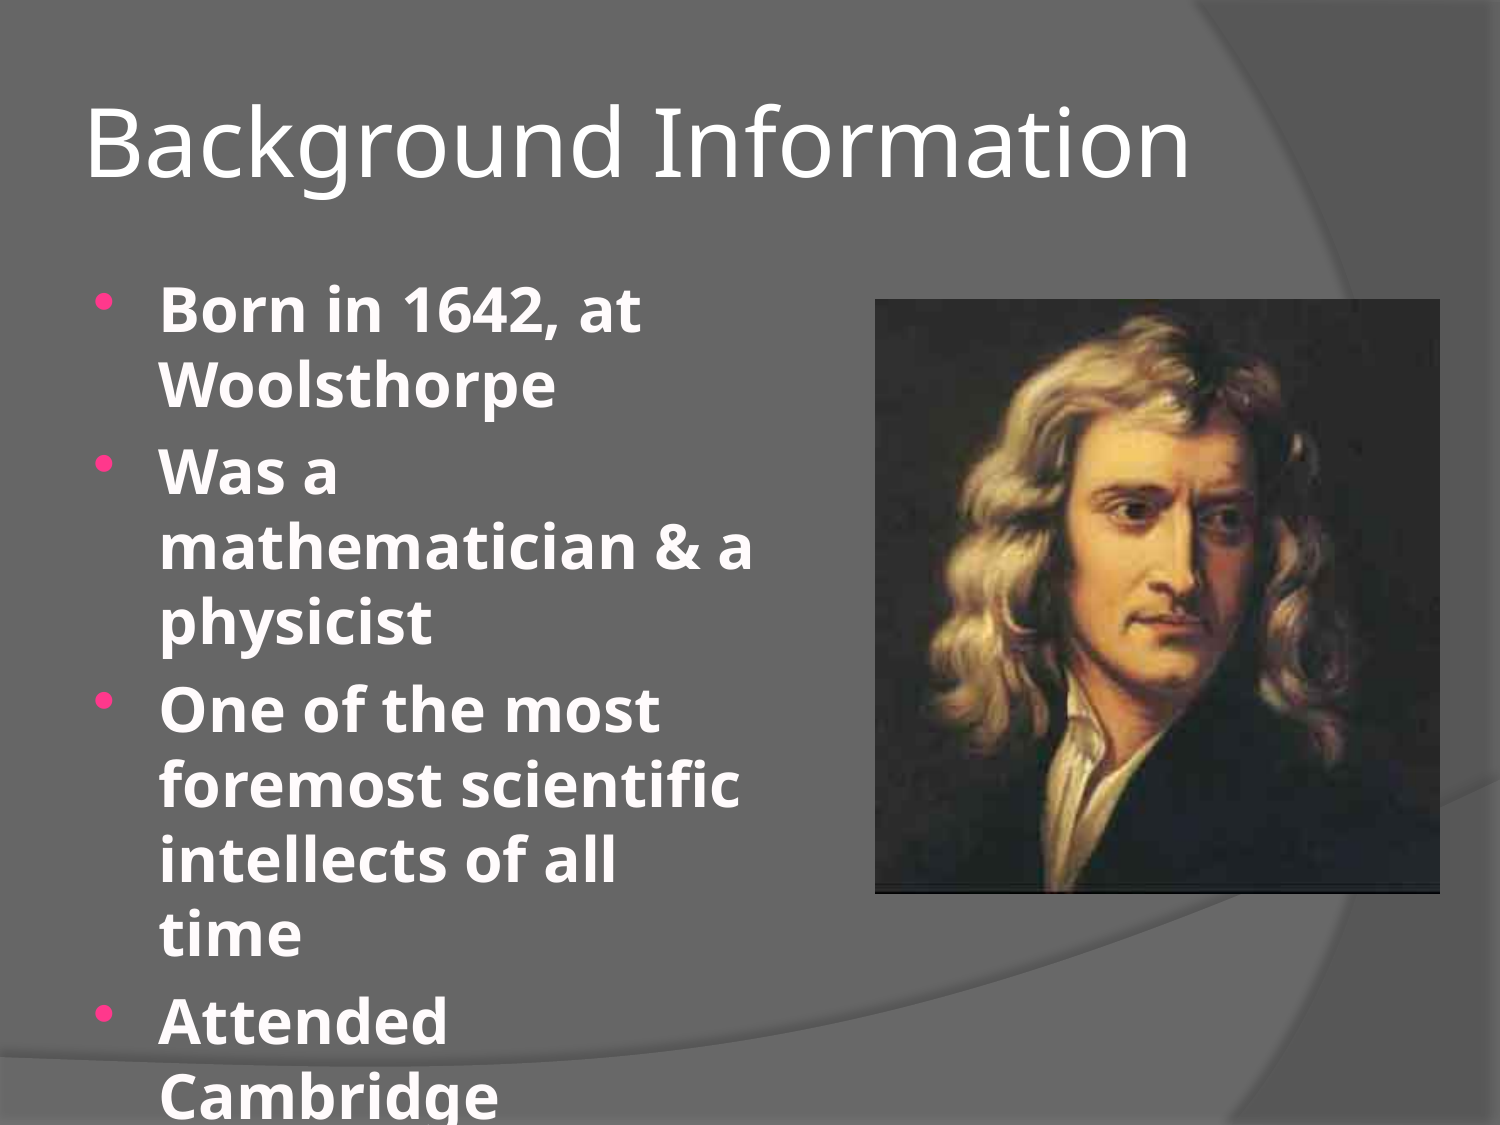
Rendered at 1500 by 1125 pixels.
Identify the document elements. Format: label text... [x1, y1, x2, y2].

picture [874, 299, 1441, 894]
list Born in 1642, at Woolsthorpe Was a mathematician & a physicist One of the most foremost scientific intellects of all time Attended Cambridge University in 1661 Elected a Fellow of Trinity College in 1667 Lucasian Professor of Mathematics in 1669 [75, 262, 788, 1050]
title Background Information [75, 45, 1300, 233]
